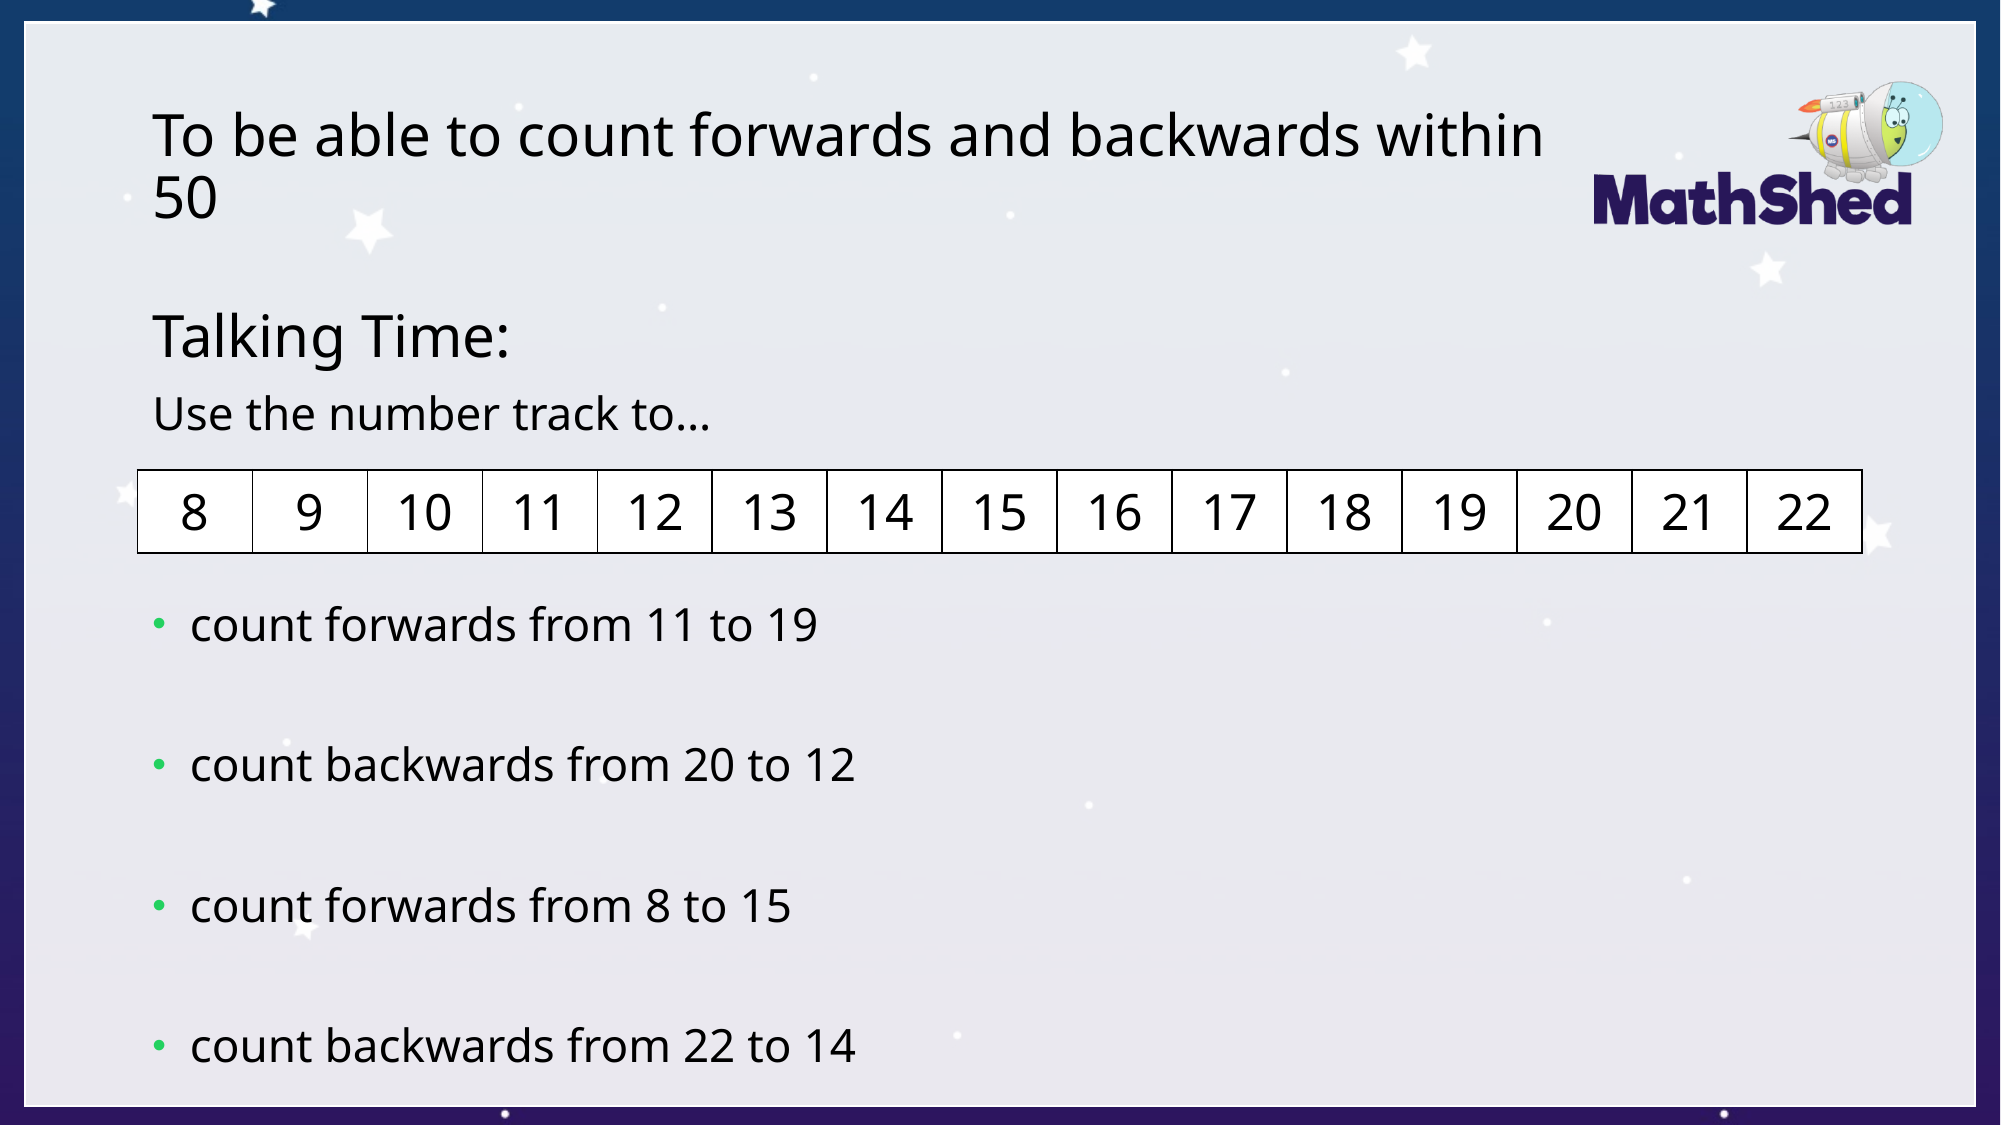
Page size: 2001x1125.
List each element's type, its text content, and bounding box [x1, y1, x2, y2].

title To be able to count forwards and backwards within 50 [137, 59, 1578, 278]
table_header 9 [253, 471, 367, 552]
table_header 21 [1633, 471, 1746, 552]
list Talking Time: Use the number track to… count forwards from 11 to 19 count backwards from 20 to 12 count forwards from 8 to 15 count backwards from 22 to 14 [137, 554, 1863, 1014]
table_header 18 [1288, 471, 1401, 552]
table_header 14 [828, 471, 941, 552]
table_header 13 [713, 471, 826, 552]
table_header 12 [598, 471, 711, 552]
table_header 16 [1058, 471, 1171, 552]
table_header 10 [368, 471, 482, 552]
table_header 15 [943, 471, 1056, 552]
table_header 11 [483, 471, 597, 552]
table_header 19 [1403, 471, 1516, 552]
list Talking Time: Use the number track to… count forwards from 11 to 19 count backwards from 20 to 12 count forwards from 8 to 15 count backwards from 22 to 14 [137, 299, 1863, 469]
table_header 17 [1173, 471, 1286, 552]
table_header 8 [138, 471, 252, 552]
picture [0, 0, 2001, 1125]
table_header 20 [1518, 471, 1631, 552]
table_header 22 [1748, 471, 1861, 552]
